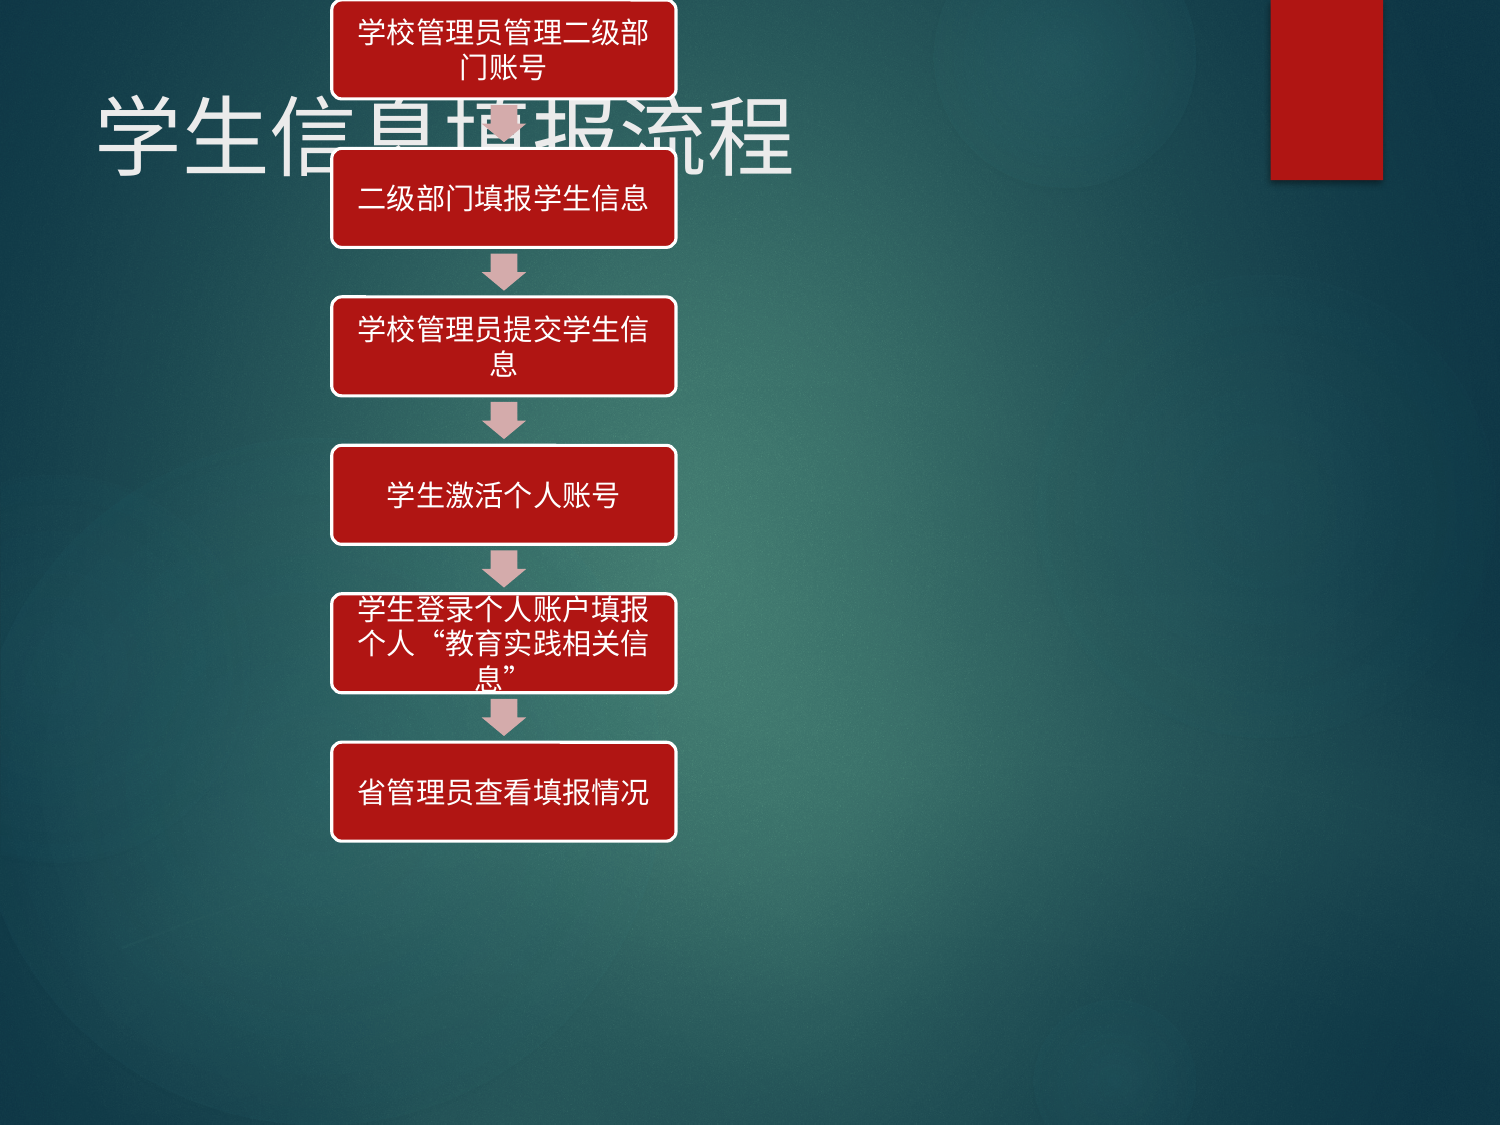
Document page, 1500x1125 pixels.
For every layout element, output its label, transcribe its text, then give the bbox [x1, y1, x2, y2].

title 学生信息填报流程 [79, 74, 1237, 304]
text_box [249, 228, 1259, 1071]
